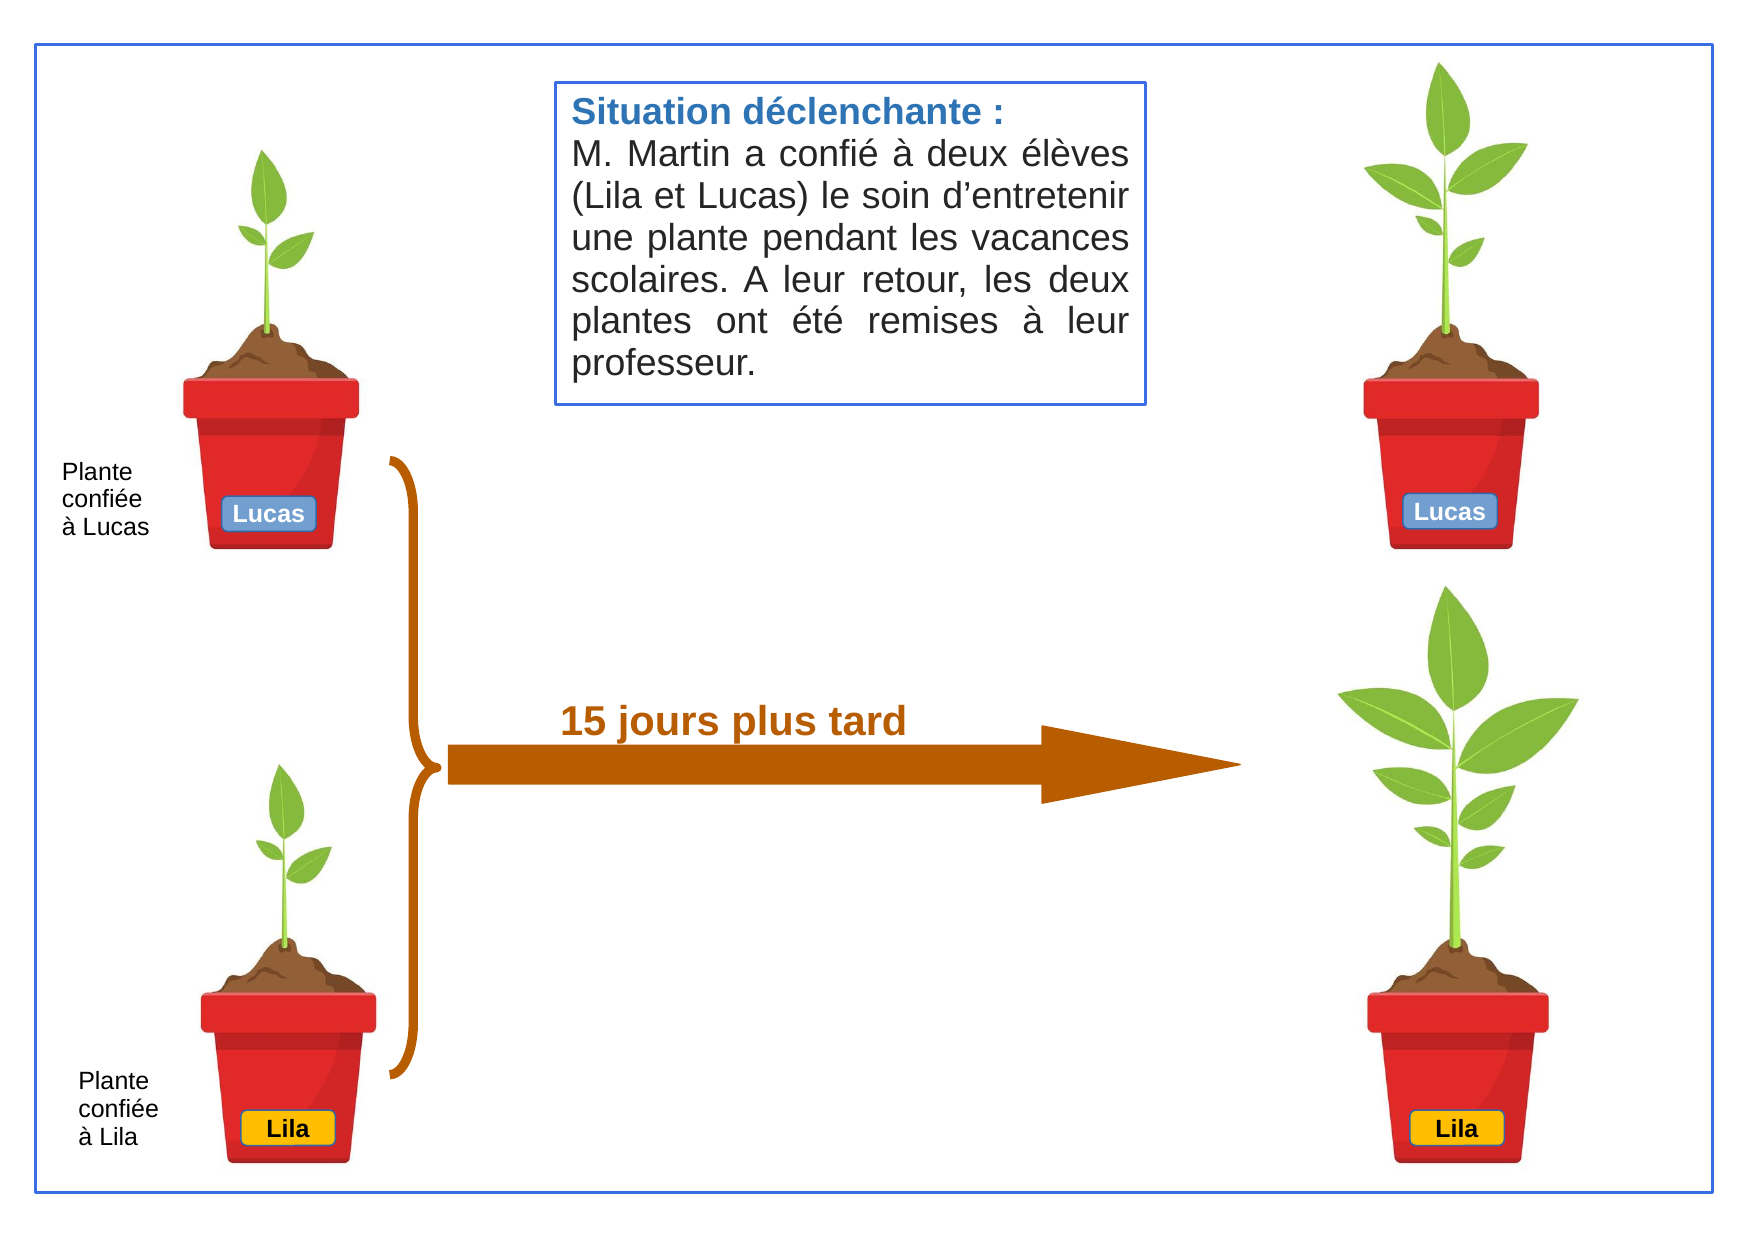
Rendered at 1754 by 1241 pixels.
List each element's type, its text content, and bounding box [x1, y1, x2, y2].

text_box 15 jours plus tard [545, 688, 1040, 816]
text_box [1040, 726, 1241, 804]
picture [1333, 47, 1590, 1184]
text_box Plante confiée à Lucas [47, 448, 166, 576]
picture [171, 141, 373, 567]
text_box Plante confiée à Lila [63, 1058, 178, 1158]
text_box [35, 44, 1713, 1193]
text_box [448, 745, 545, 784]
text_box [389, 460, 437, 1075]
text_box Situation déclenchante : M. Martin a confié à deux élèves (Lila et Lucas) le soin d’entretenir une plante pendant les vacances scolaires. A leur retour, les deux plantes ont été remises à leur professeur. [555, 82, 1146, 405]
picture [188, 755, 390, 1182]
